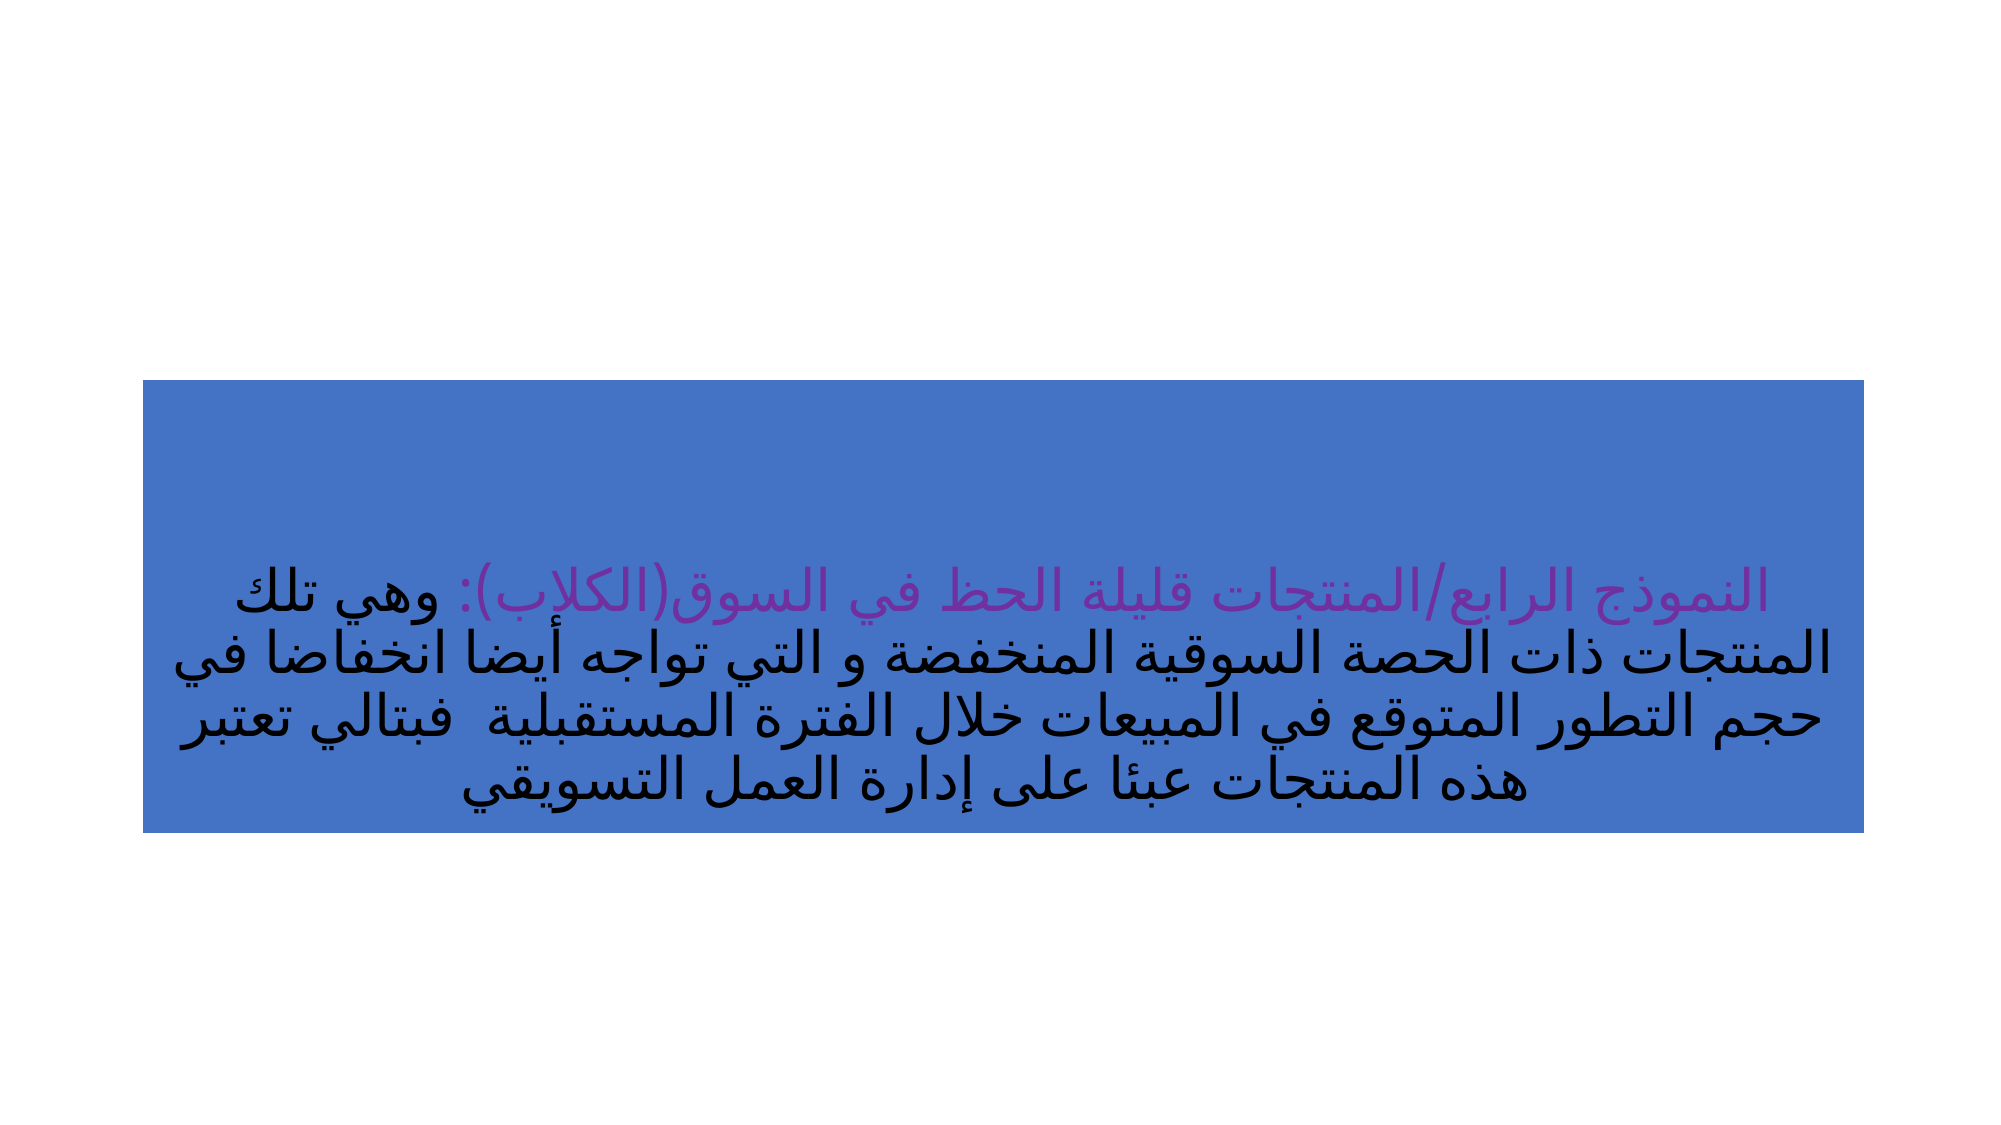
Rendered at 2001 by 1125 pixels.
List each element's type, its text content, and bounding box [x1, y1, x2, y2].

list النموذج الرابع/المنتجات قليلة الحظ في السوق(الكلاب): وهي تلك المنتجات ذات الحصة السوقية المنخفضة و التي تواجه أيضا انخفاضا في حجم التطور المتوقع في المبيعات خلال الفترة المستقبلية فبتالي تعتبر هذه المنتجات عبئا على إدارة العمل التسويقي [139, 377, 1868, 836]
